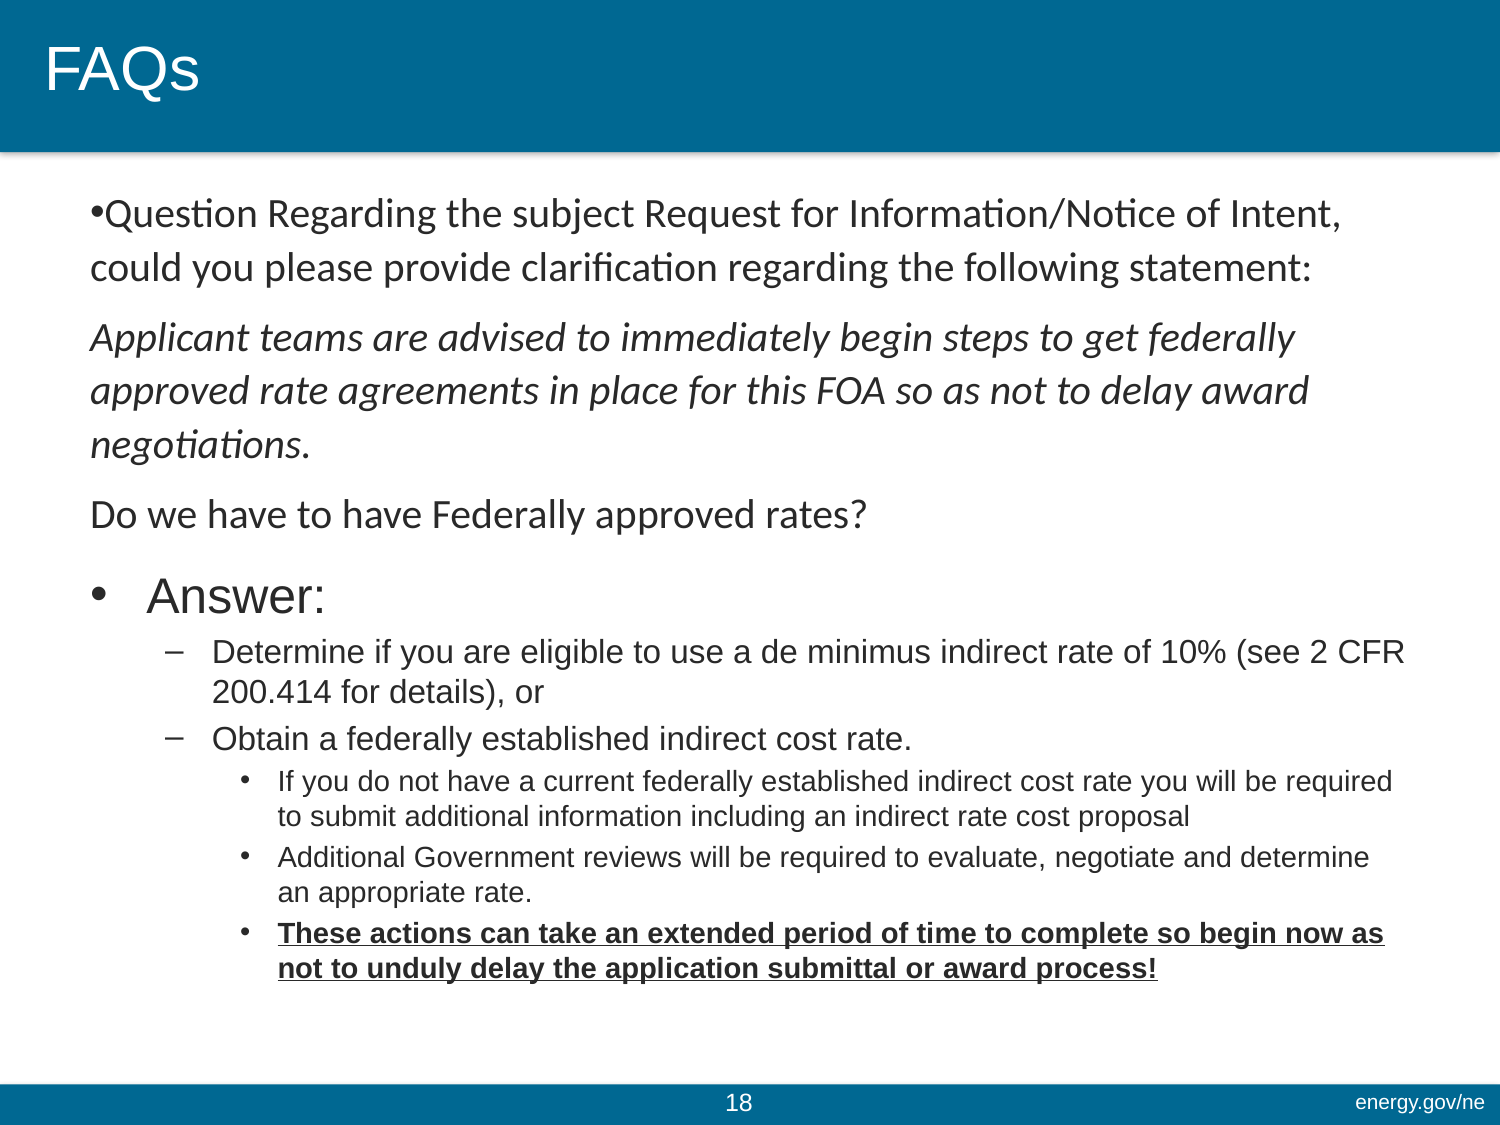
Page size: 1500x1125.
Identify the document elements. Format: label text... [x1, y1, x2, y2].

title FAQs [28, 0, 959, 149]
list Question Regarding the subject Request for Information/Notice of Intent, could you please provide clarification regarding the following statement: Applicant teams are advised to immediately begin steps to get federally approved rate agreements in place for this FOA so as not to delay award negotiations. Do we have to have Federally approved rates? Answer: Determine if you are eligible to use a de minimus indirect rate of 10% (see 2 CFR 200.414 for details), or Obtain a federally established indirect cost rate. If you do not have a current federally established indirect cost rate you will be required to submit additional information including an indirect rate cost proposal Additional Government reviews will be required to evaluate, negotiate and determine an appropriate rate. These actions can take an extended period of time to complete so begin now as not to unduly delay the application submittal or award process! [74, 174, 1426, 1062]
